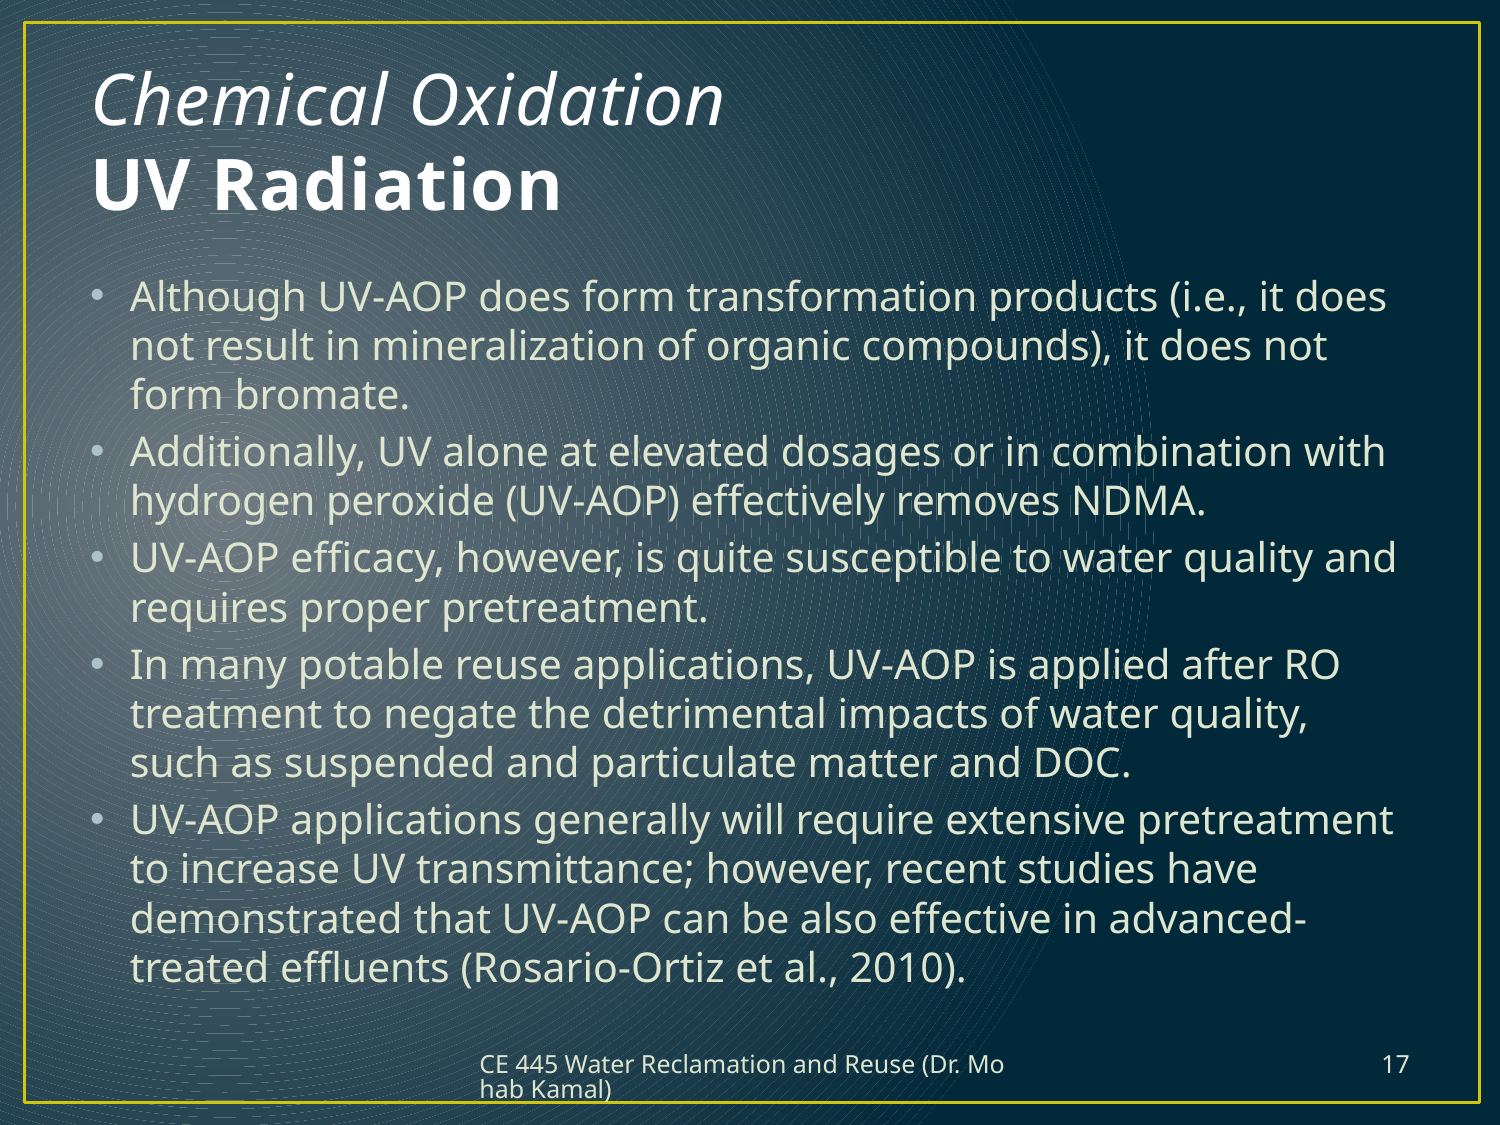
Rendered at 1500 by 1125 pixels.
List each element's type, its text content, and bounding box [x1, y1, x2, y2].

list Although UV-AOP does form transformation products (i.e., it does not result in mineralization of organic compounds), it does not form bromate. Additionally, UV alone at elevated dosages or in combination with hydrogen peroxide (UV-AOP) effectively removes NDMA. UV-AOP efficacy, however, is quite susceptible to water quality and requires proper pretreatment. In many potable reuse applications, UV-AOP is applied after RO treatment to negate the detrimental impacts of water quality, such as suspended and particulate matter and DOC. UV-AOP applications generally will require extensive pretreatment to increase UV transmittance; however, recent studies have demonstrated that UV-AOP can be also effective in advanced-treated effluents (Rosario-Ortiz et al., 2010). [75, 262, 1425, 1005]
slide_number 17 [1074, 1035, 1425, 1096]
footer CE 445 Water Reclamation and Reuse (Dr. Mohab Kamal) [464, 1035, 1036, 1096]
title Chemical Oxidation UV Radiation [75, 45, 1425, 233]
